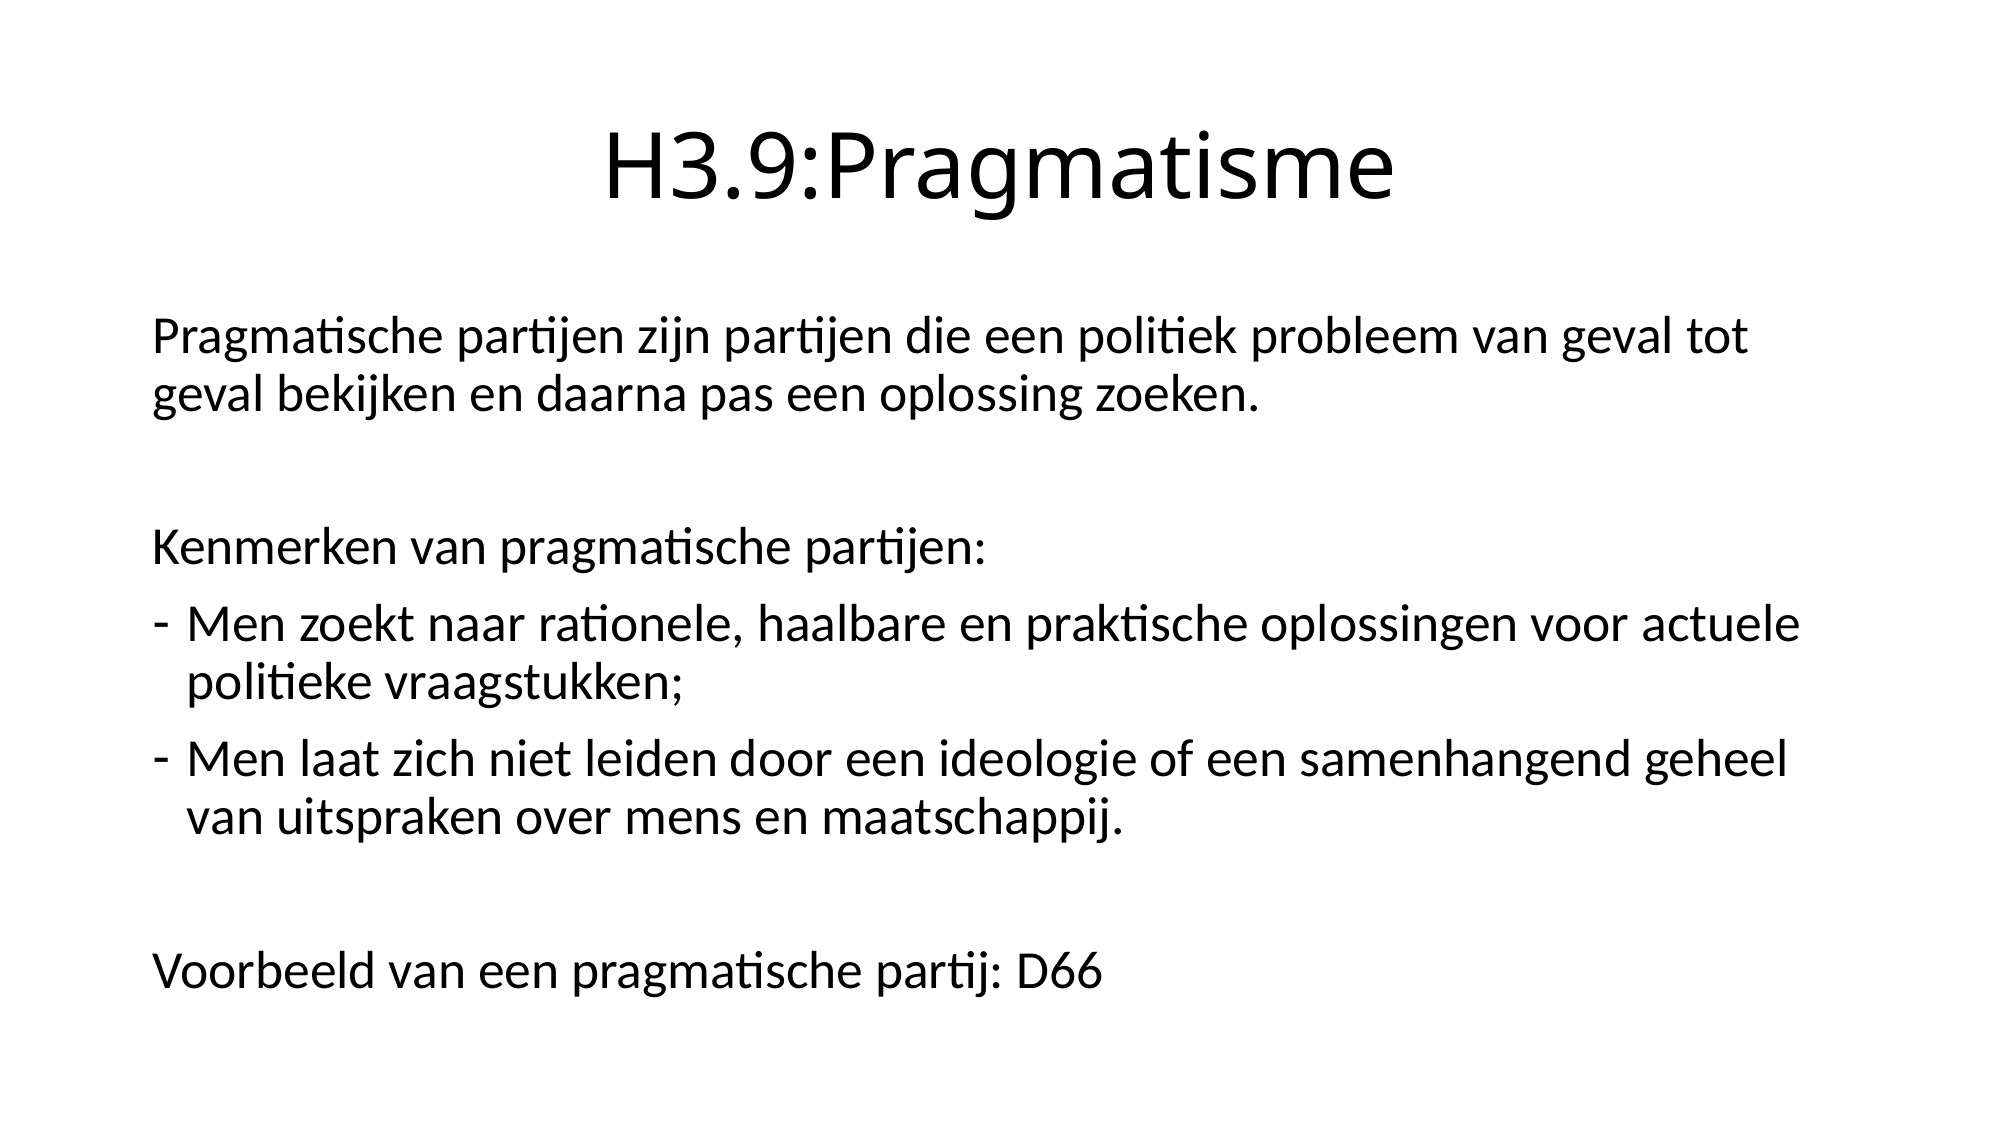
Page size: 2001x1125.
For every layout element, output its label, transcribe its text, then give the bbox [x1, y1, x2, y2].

title H3.9:Pragmatisme [137, 59, 1863, 278]
list Pragmatische partijen zijn partijen die een politiek probleem van geval tot geval bekijken en daarna pas een oplossing zoeken. Kenmerken van pragmatische partijen: Men zoekt naar rationele, haalbare en praktische oplossingen voor actuele politieke vraagstukken; Men laat zich niet leiden door een ideologie of een samenhangend geheel van uitspraken over mens en maatschappij. Voorbeeld van een pragmatische partij: D66 [137, 299, 1863, 1014]
